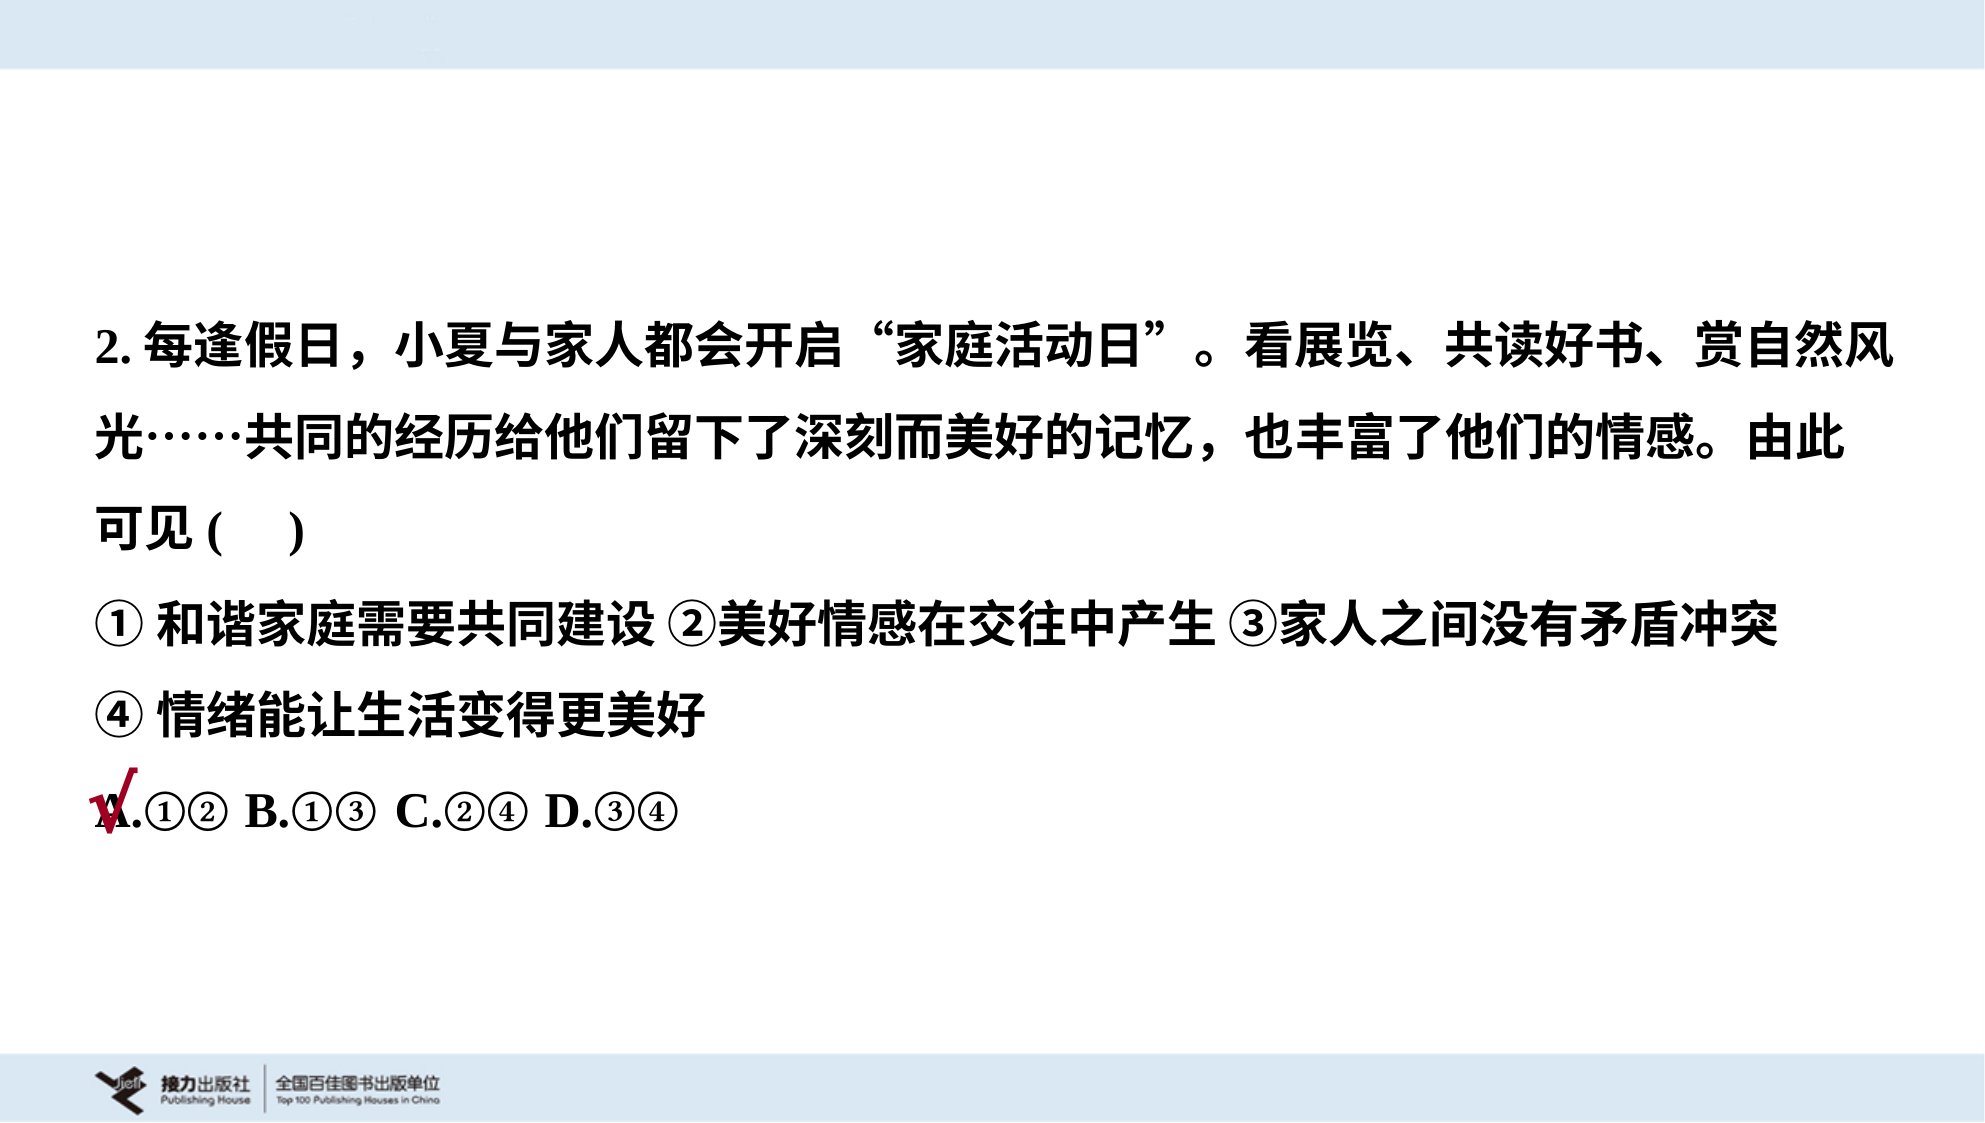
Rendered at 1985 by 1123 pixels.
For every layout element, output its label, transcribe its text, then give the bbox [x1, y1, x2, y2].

text_box ①和谐家庭需要共同建设 ②美好情感在交往中产生 ③家人之间没有矛盾冲突 ④情绪能让生活变得更美好 [94, 560, 1892, 744]
picture [0, 0, 1985, 1122]
text_box 2.每逢假日，小夏与家人都会开启“家庭活动日”。看展览、共读好书、赏自然风 光……共同的经历给他们留下了深刻而美好的记忆，也丰富了他们的情感。由此 可见( ) [94, 281, 1892, 557]
text_box A.①② B.①③ C.②④ D.③④ [94, 750, 1892, 838]
text_box √ [86, 755, 139, 849]
